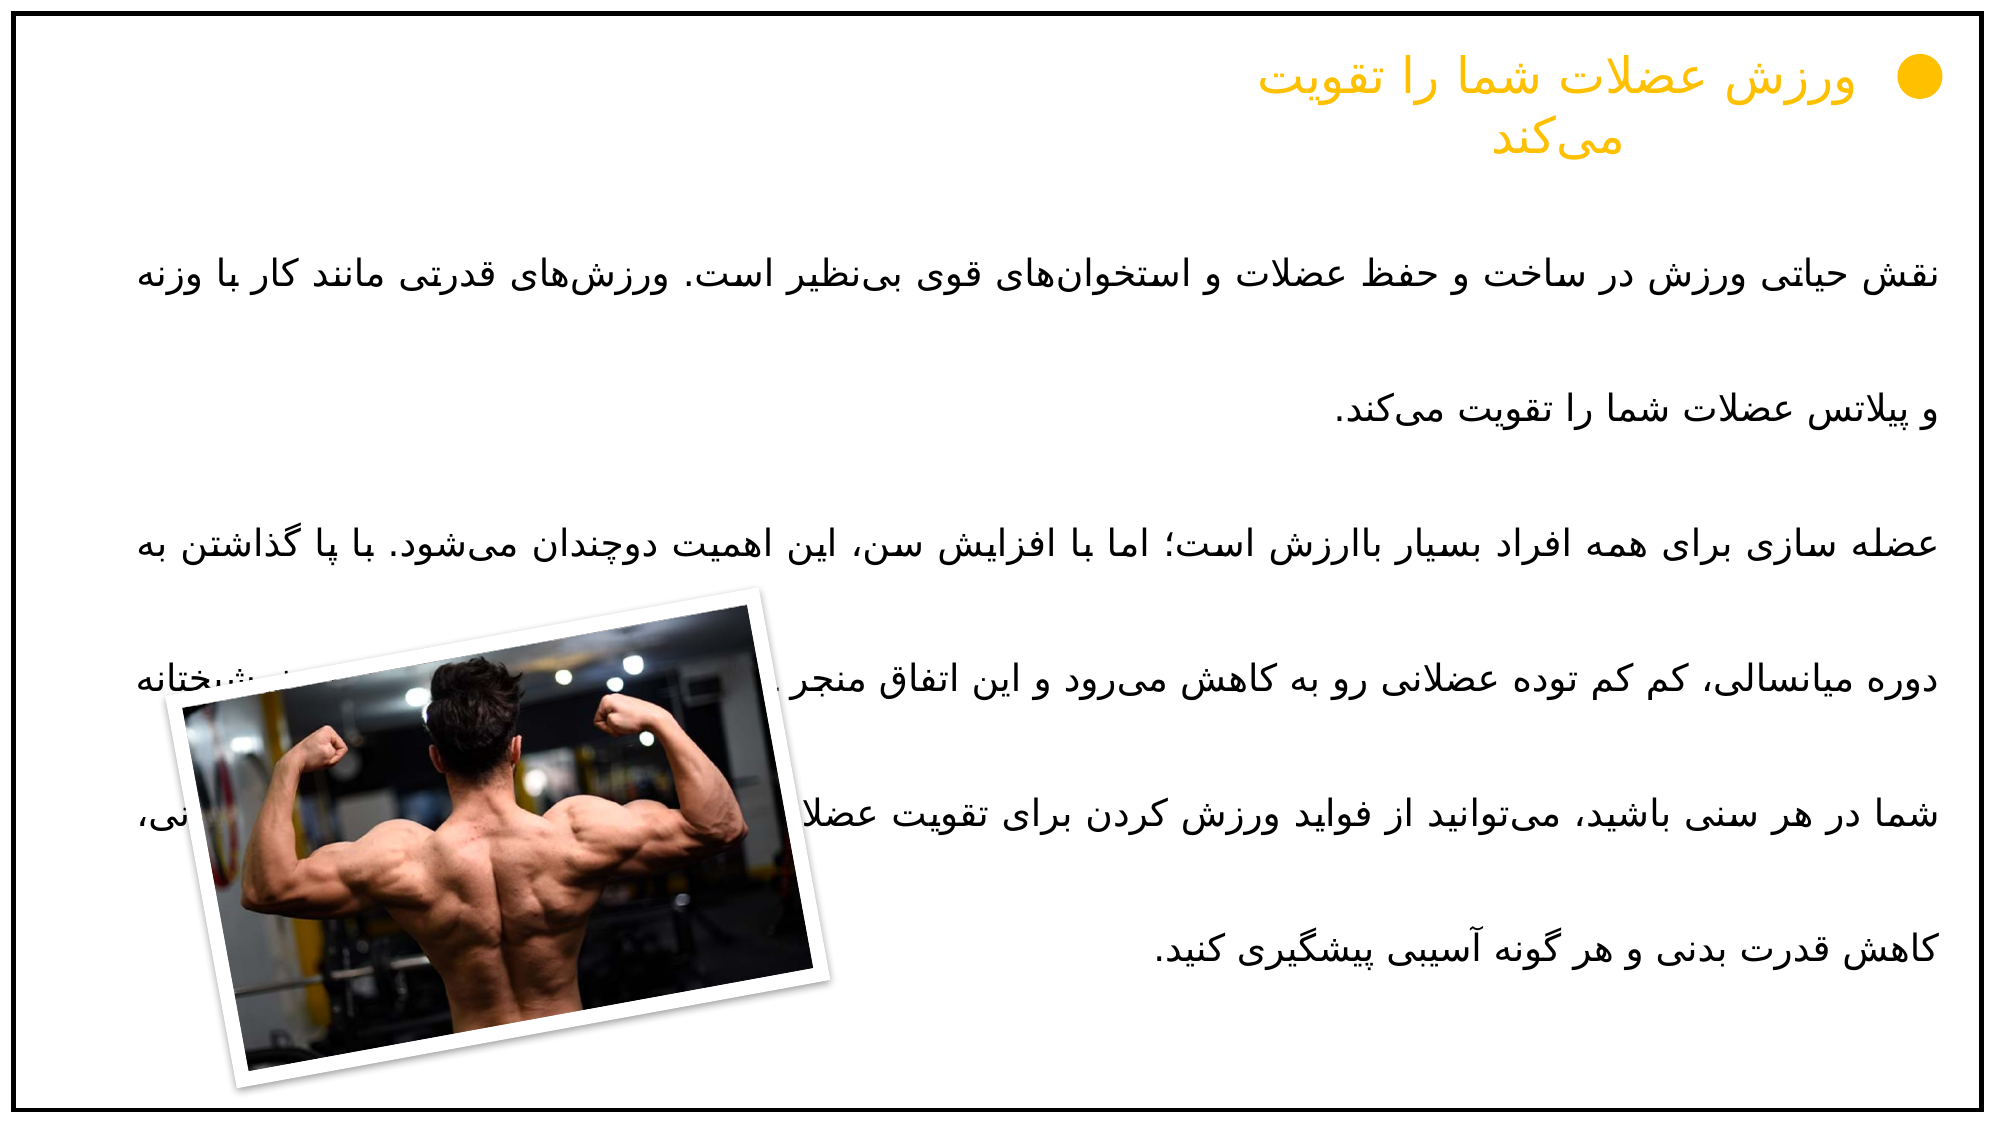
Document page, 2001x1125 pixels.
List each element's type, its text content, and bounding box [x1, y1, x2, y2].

picture [183, 606, 813, 1071]
text_box ورزش عضلات شما را تقویت می‌کند [1214, 36, 1902, 151]
text_box نقش حیاتی ورزش در ساخت و حفظ عضلات و استخوان‌های قوی بی‌نظیر است. ورزش‌های قدرتی مانند کار با وزنه و پیلاتس عضلات شما را تقویت می‌کند. عضله سازی برای همه افراد بسیار باارزش است؛ اما با افزایش سن، این اهمیت دوچندان می‌شود. با پا گذاشتن به دوره میانسالی، کم کم توده عضلانی رو به کاهش می‌رود و این اتفاق منجر به آسیب‌های مختلفی می‌شود. خوشبختانه شما در هر سنی باشید، می‌توانید از فواید ورزش کردن برای تقویت عضلات خود بهره مند شوید و از تحلیل عضلانی، کاهش قدرت بدنی و هر گونه آسیبی پیشگیری کنید. [120, 151, 1955, 977]
